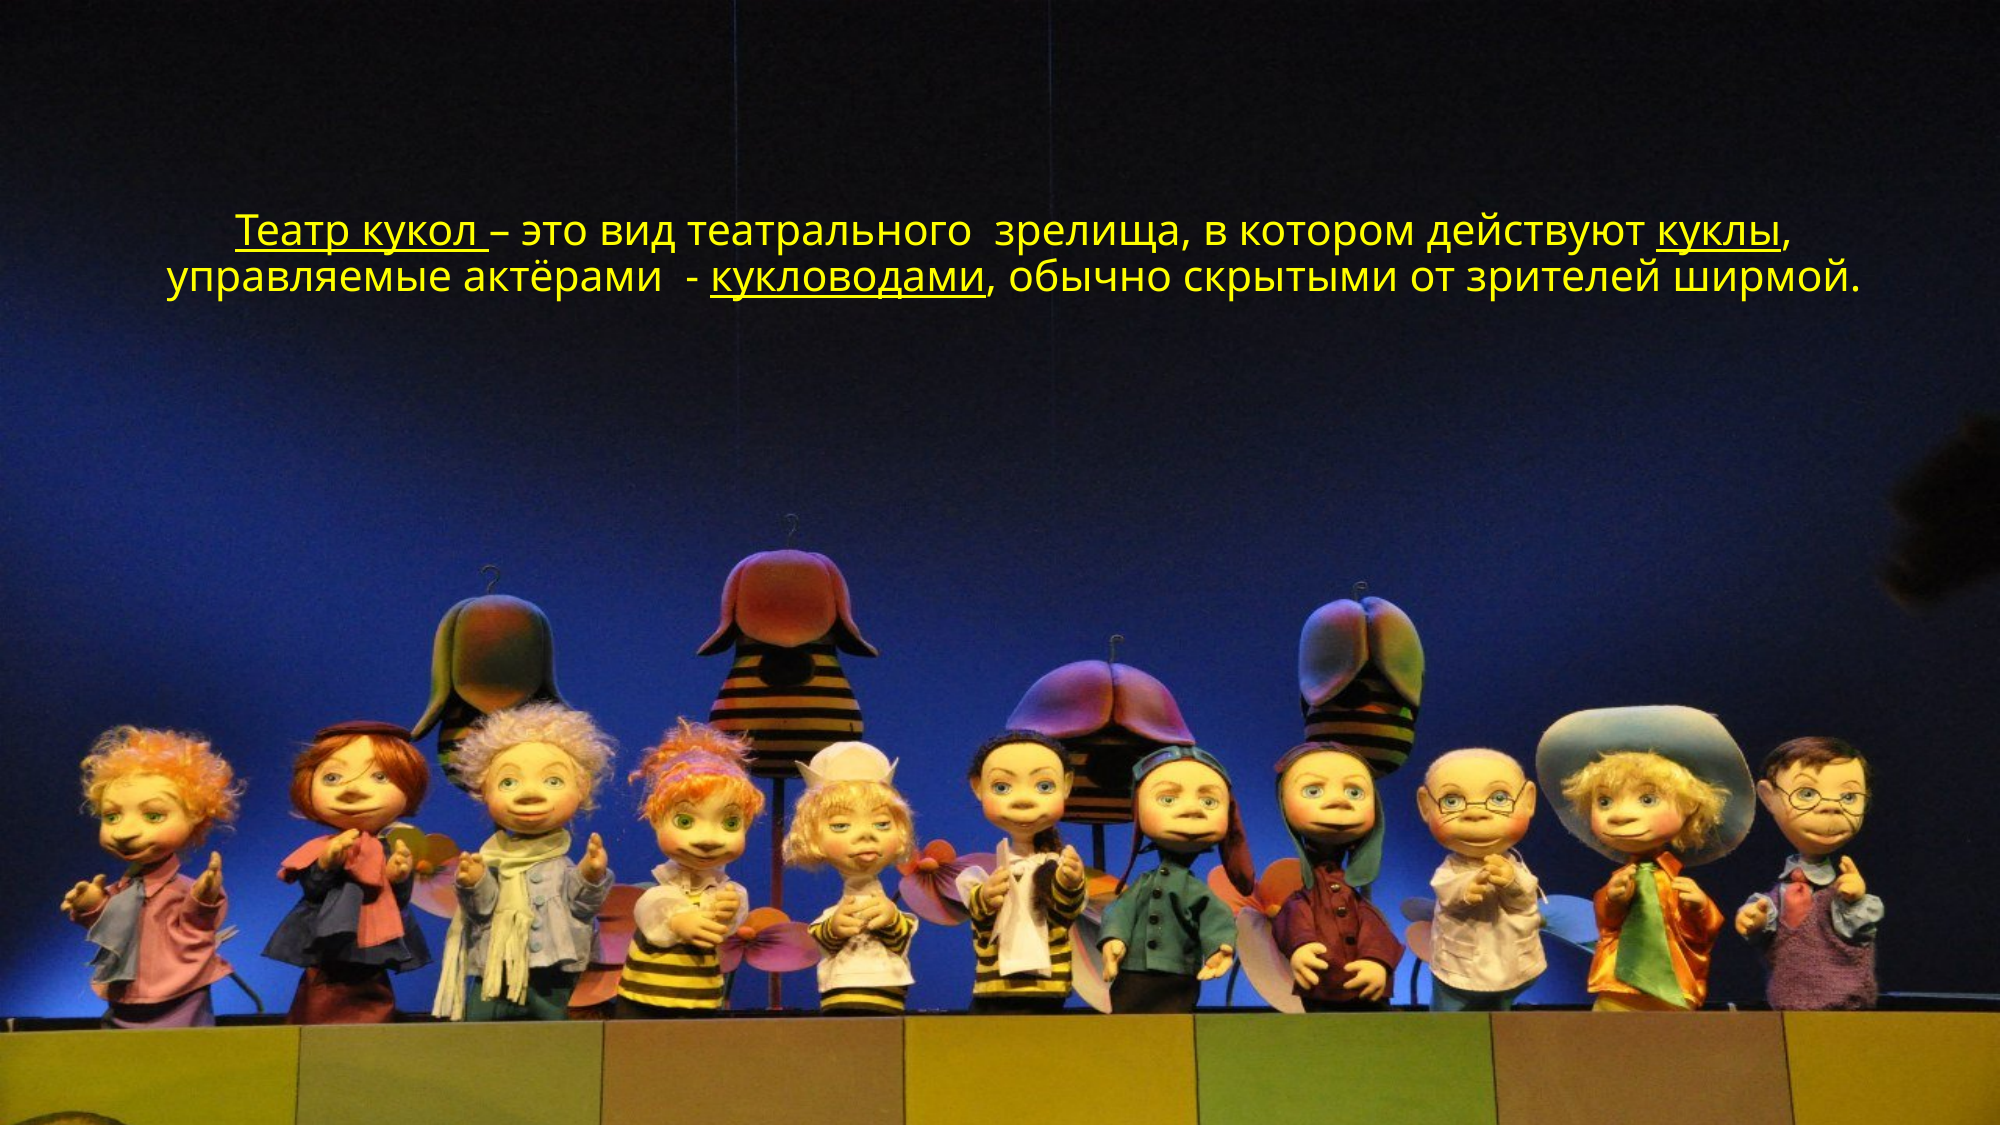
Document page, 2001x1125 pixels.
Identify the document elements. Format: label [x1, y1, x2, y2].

list [0, 0, 2000, 1125]
